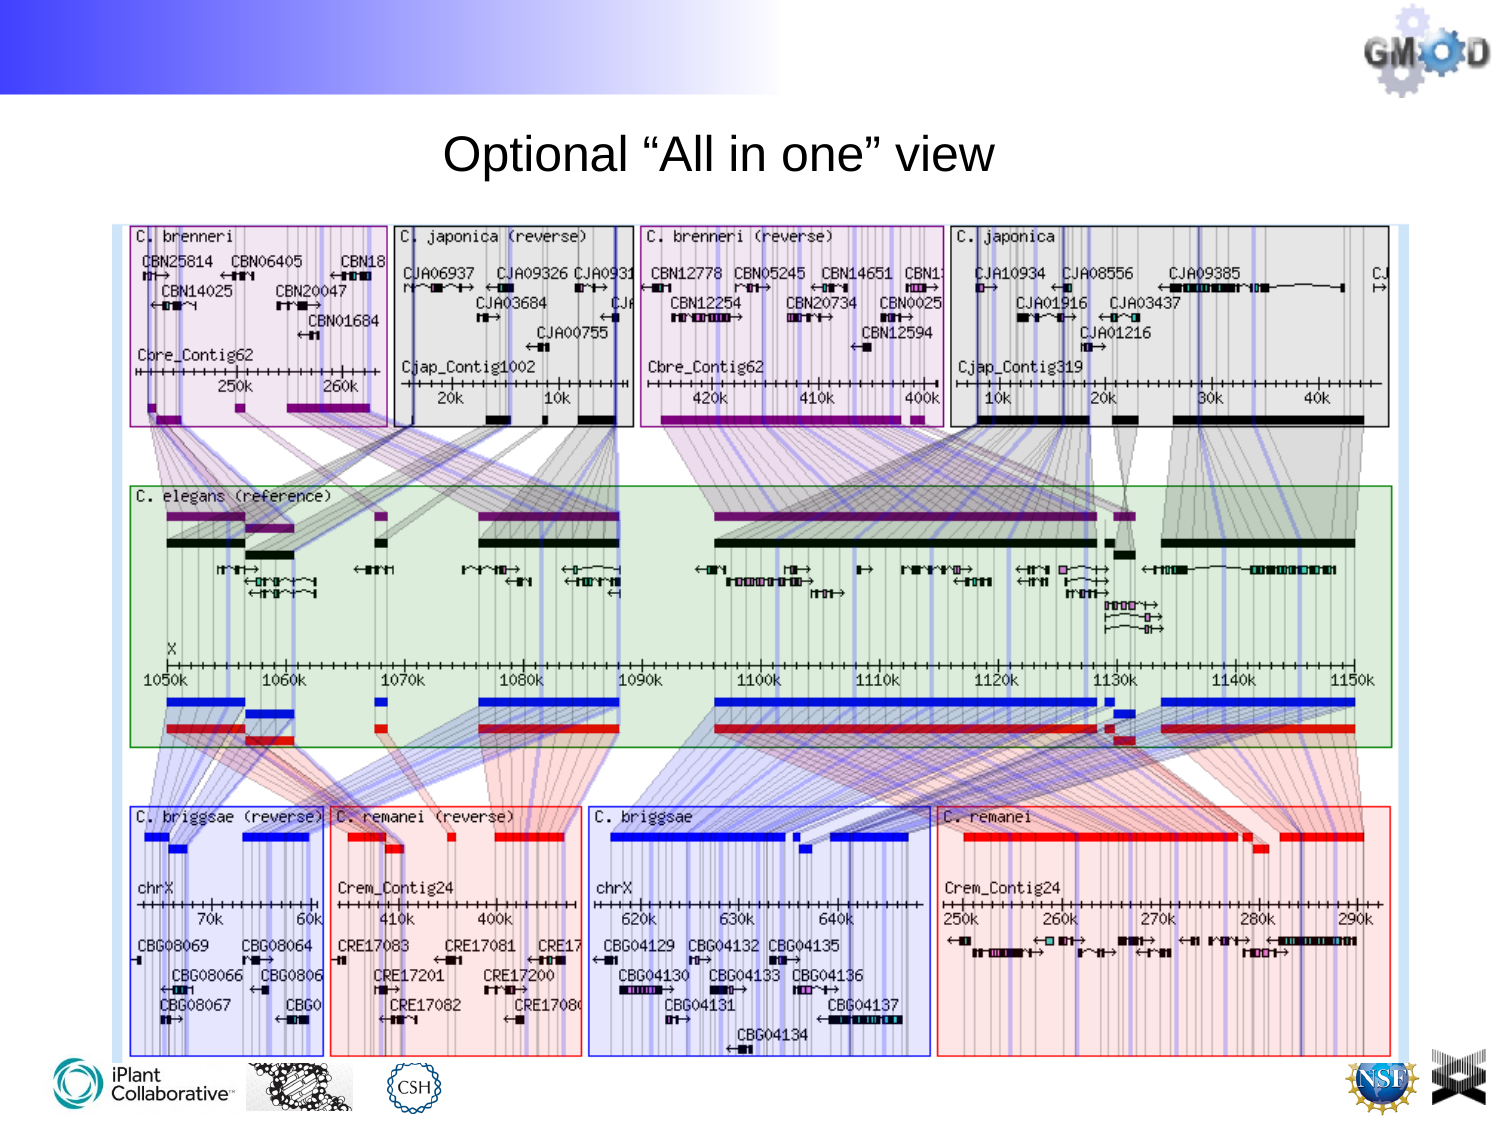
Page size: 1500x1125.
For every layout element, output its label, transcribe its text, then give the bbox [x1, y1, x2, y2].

picture [39, 210, 1420, 1116]
text_box [0, 0, 1497, 98]
picture [1431, 1049, 1487, 1105]
text_box Optional “All in one” view [377, 113, 1061, 190]
